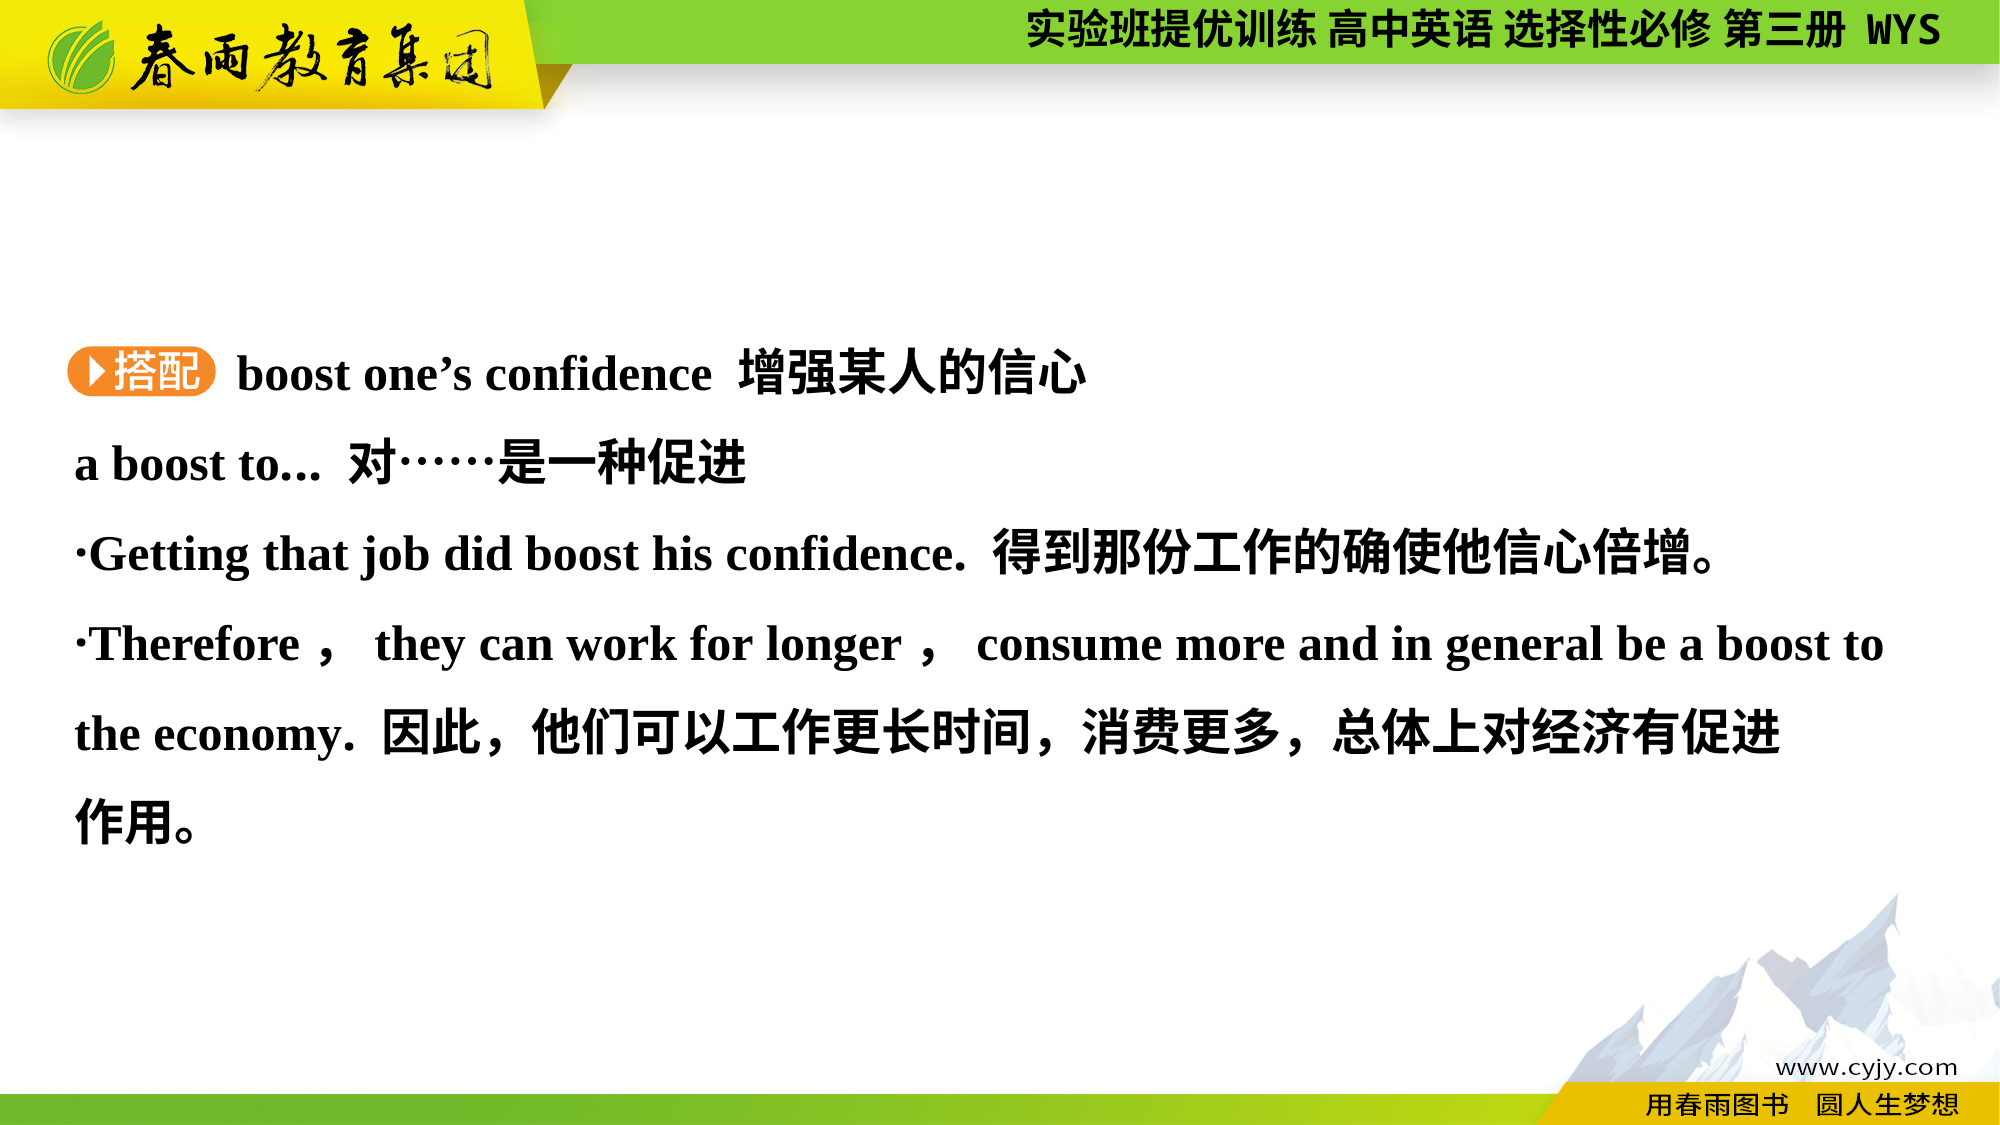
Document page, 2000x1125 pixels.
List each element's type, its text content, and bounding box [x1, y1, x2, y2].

picture [0, 0, 2000, 1125]
list boost one’s confidence 增强某人的信心 a boost to... 对……是一种促进 ·Getting that job did boost his confidence. 得到那份工作的确使他信心倍增。 ·Therefore，they can work for longer，consume more and in general be a boost to the economy. 因此，他们可以工作更长时间，消费更多，总体上对经济有促进 作用。 [59, 302, 1944, 864]
